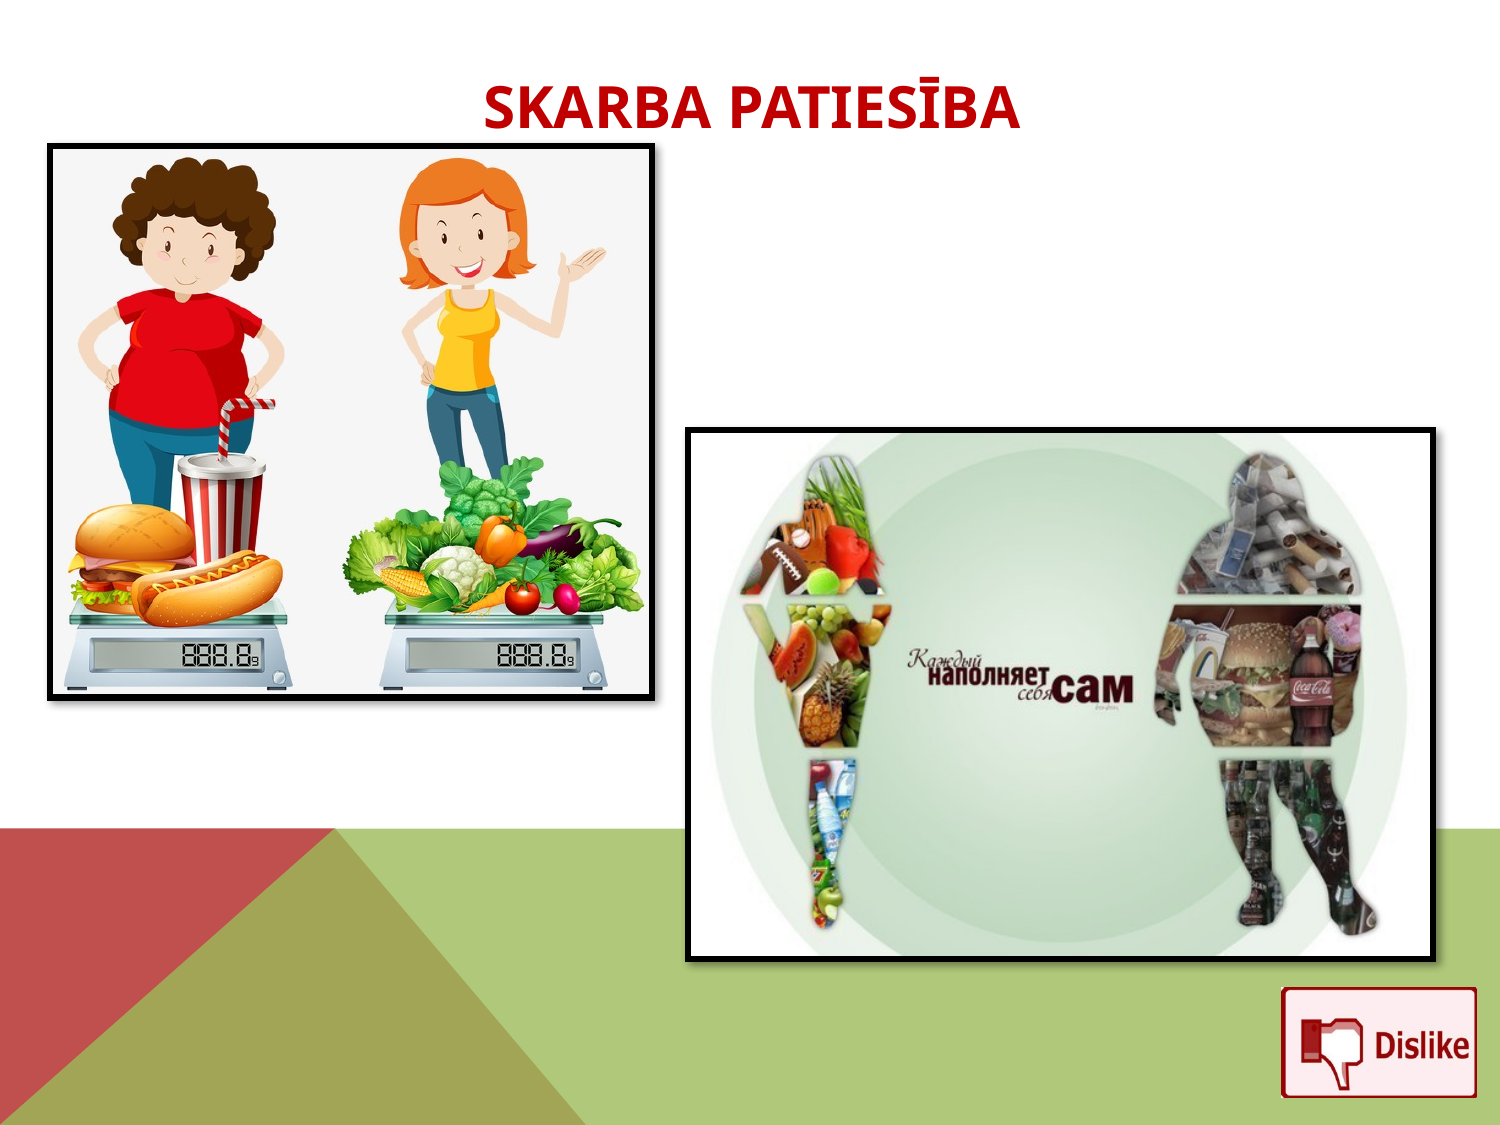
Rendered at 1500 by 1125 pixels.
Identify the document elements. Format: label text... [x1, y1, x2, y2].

picture [690, 433, 1431, 956]
picture [1281, 987, 1477, 1098]
picture [52, 148, 650, 695]
title Skarba patiesība [135, 60, 1369, 150]
